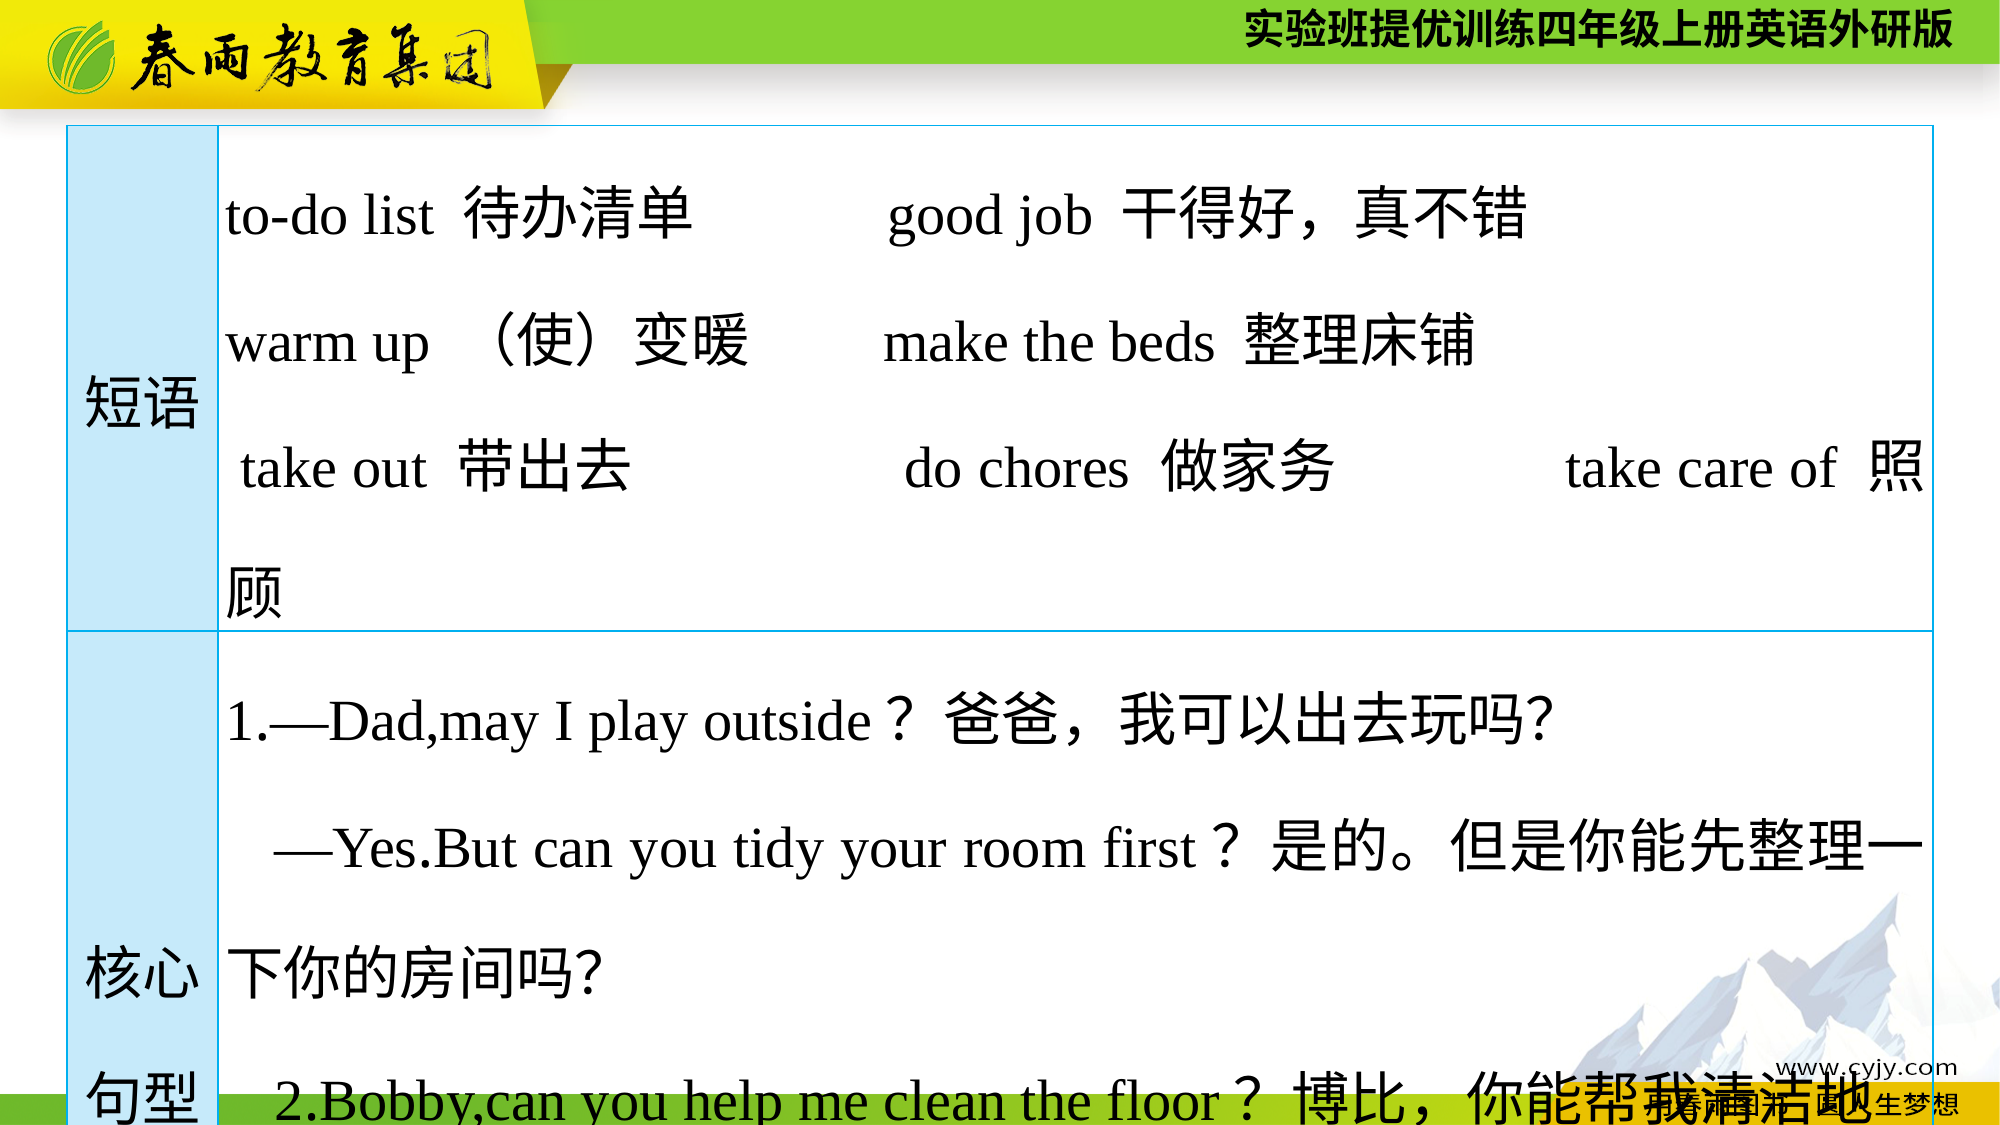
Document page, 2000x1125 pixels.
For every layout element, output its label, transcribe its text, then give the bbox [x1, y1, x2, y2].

table_cell 核心句型 [68, 632, 217, 1125]
table_cell 1.—Dad,may I play outside？爸爸，我可以出去玩吗？ —Yes.But can you tidy your room first？是的。但是你能先整理一下你的房间吗？ 2.Bobby,can you help me clean the floor？博比，你能帮我清洁地 板吗？ 3.I’m happy to warm up my family.我很高兴能让家人感到温暖。 [219, 632, 1932, 1125]
table_header 短语 [68, 126, 217, 630]
table_header to-do list 待办清单 good job 干得好，真不错 warm up （使）变暖 make the beds 整理床铺 take out 带出去 do chores 做家务 take care of 照顾 [219, 126, 1932, 630]
picture [0, 0, 2000, 1125]
